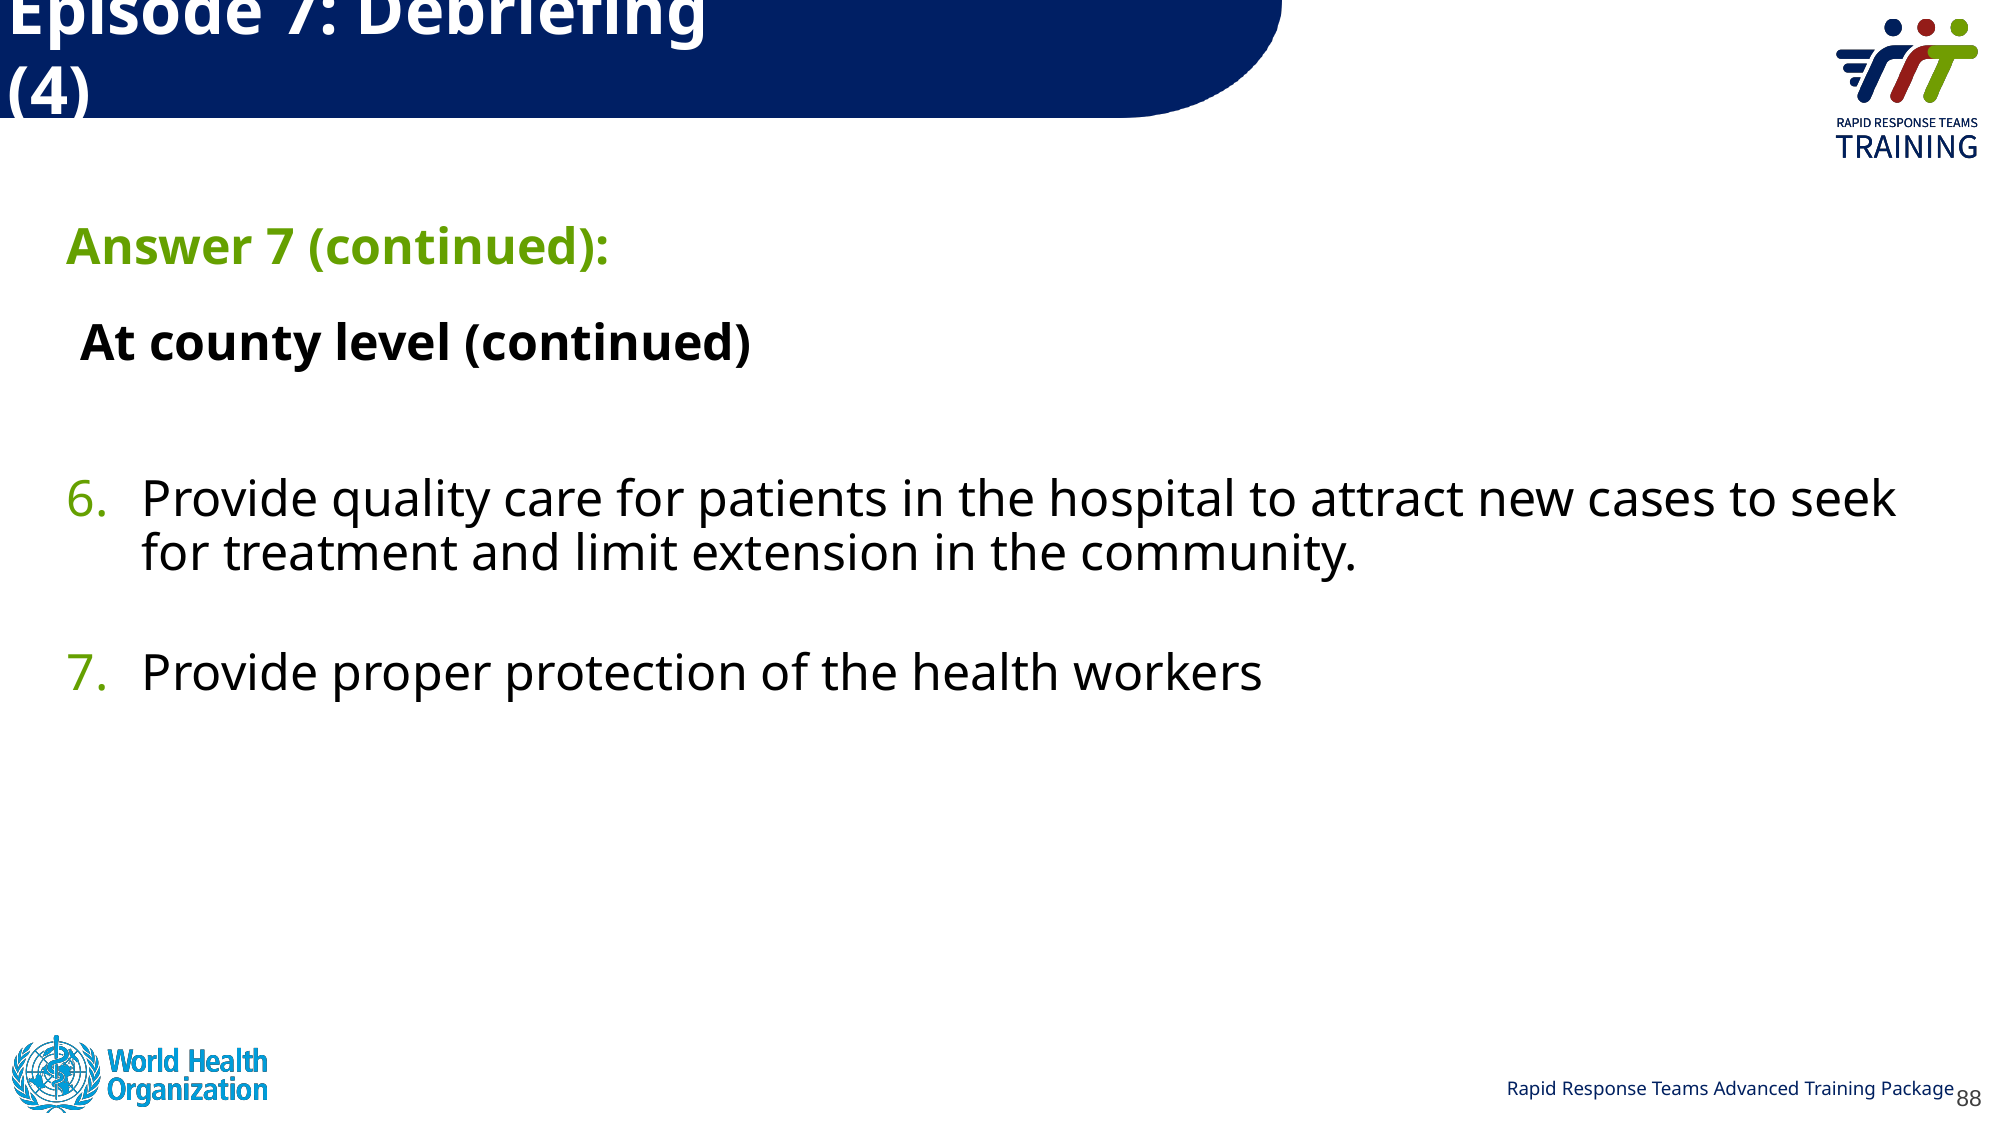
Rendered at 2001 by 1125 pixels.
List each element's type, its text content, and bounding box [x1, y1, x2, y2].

picture [71, 1053, 90, 1091]
picture [50, 1108, 62, 1113]
picture [30, 1083, 37, 1091]
picture [808, 0, 1282, 118]
picture [12, 1035, 54, 1068]
picture [36, 1088, 78, 1105]
picture [22, 1062, 26, 1077]
list Answer 7 (continued): At county level (continued) Provide quality care for patients in the hospital to attract new cases to seek for treatment and limit extension in the community. Provide proper protection of the health workers [58, 176, 1954, 951]
picture [59, 1035, 267, 1113]
picture [12, 1083, 48, 1113]
picture [40, 1062, 47, 1070]
title Episode 7: Debriefing (4) [0, 0, 808, 216]
picture [1835, 19, 1978, 167]
picture [34, 1054, 43, 1078]
picture [24, 1054, 36, 1087]
picture [46, 1056, 54, 1062]
